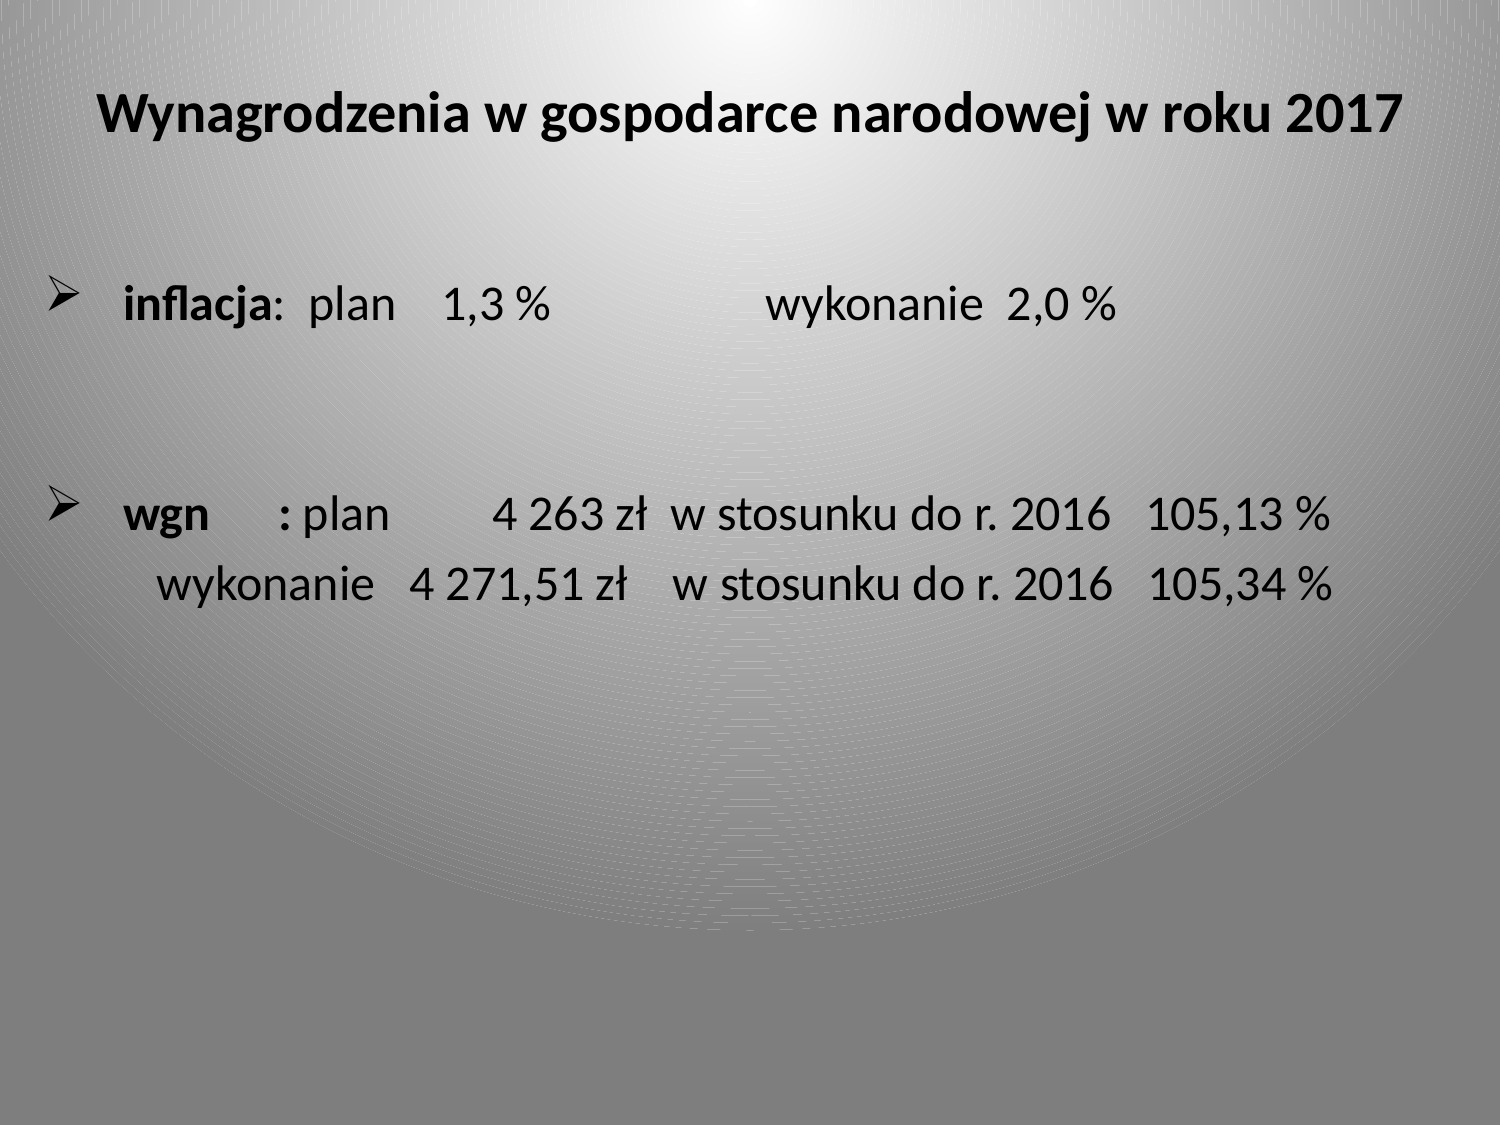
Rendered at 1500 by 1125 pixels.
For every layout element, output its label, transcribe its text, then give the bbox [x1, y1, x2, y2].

title Wynagrodzenia w gospodarce narodowej w roku 2017 [75, 45, 1425, 173]
